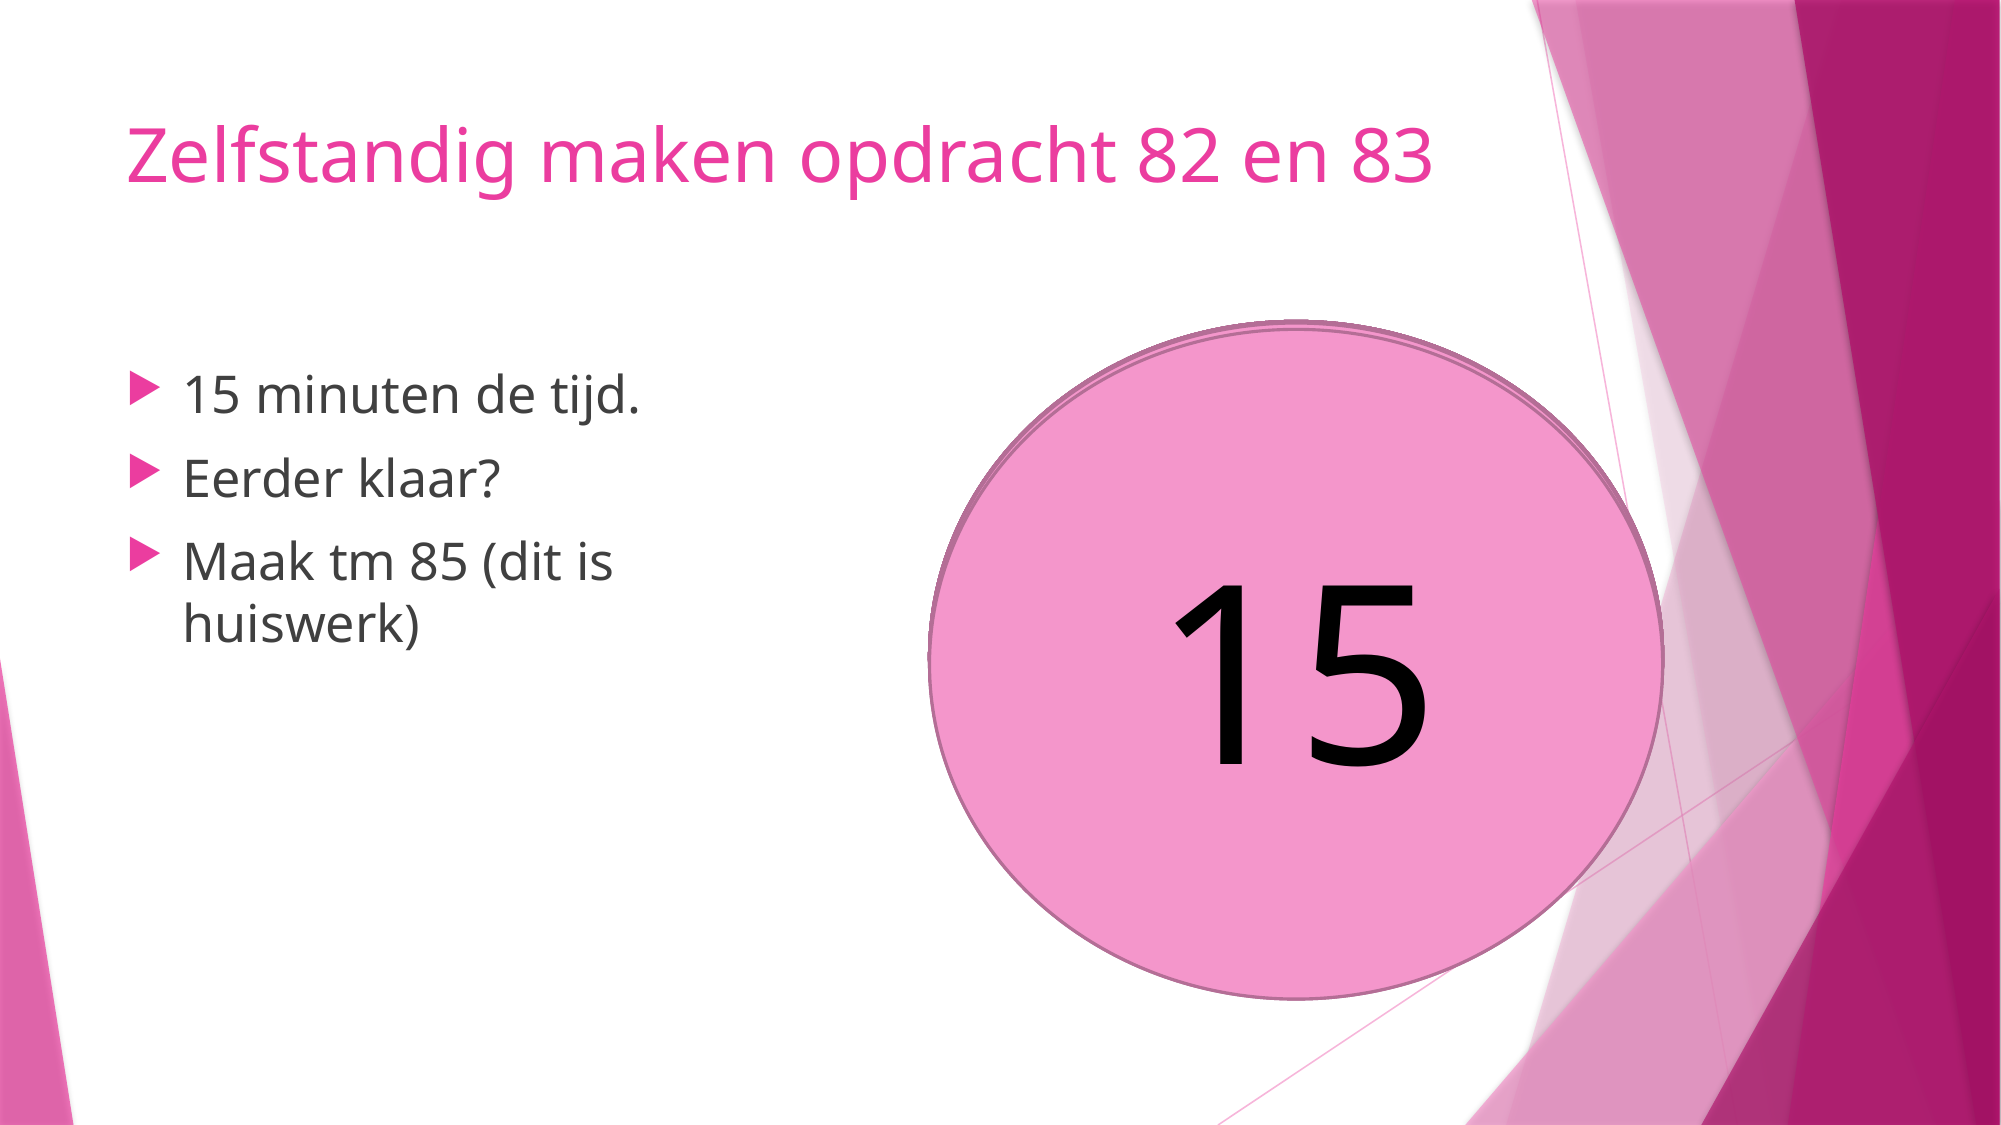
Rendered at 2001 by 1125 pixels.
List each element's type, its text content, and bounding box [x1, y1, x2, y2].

text_box 14 [930, 321, 1662, 621]
text_box 15 [927, 327, 1665, 1001]
list 15 minuten de tijd. Eerder klaar? Maak tm 85 (dit is huiswerk) [111, 354, 831, 962]
title Zelfstandig maken opdracht 82 en 83 [111, 99, 1522, 317]
